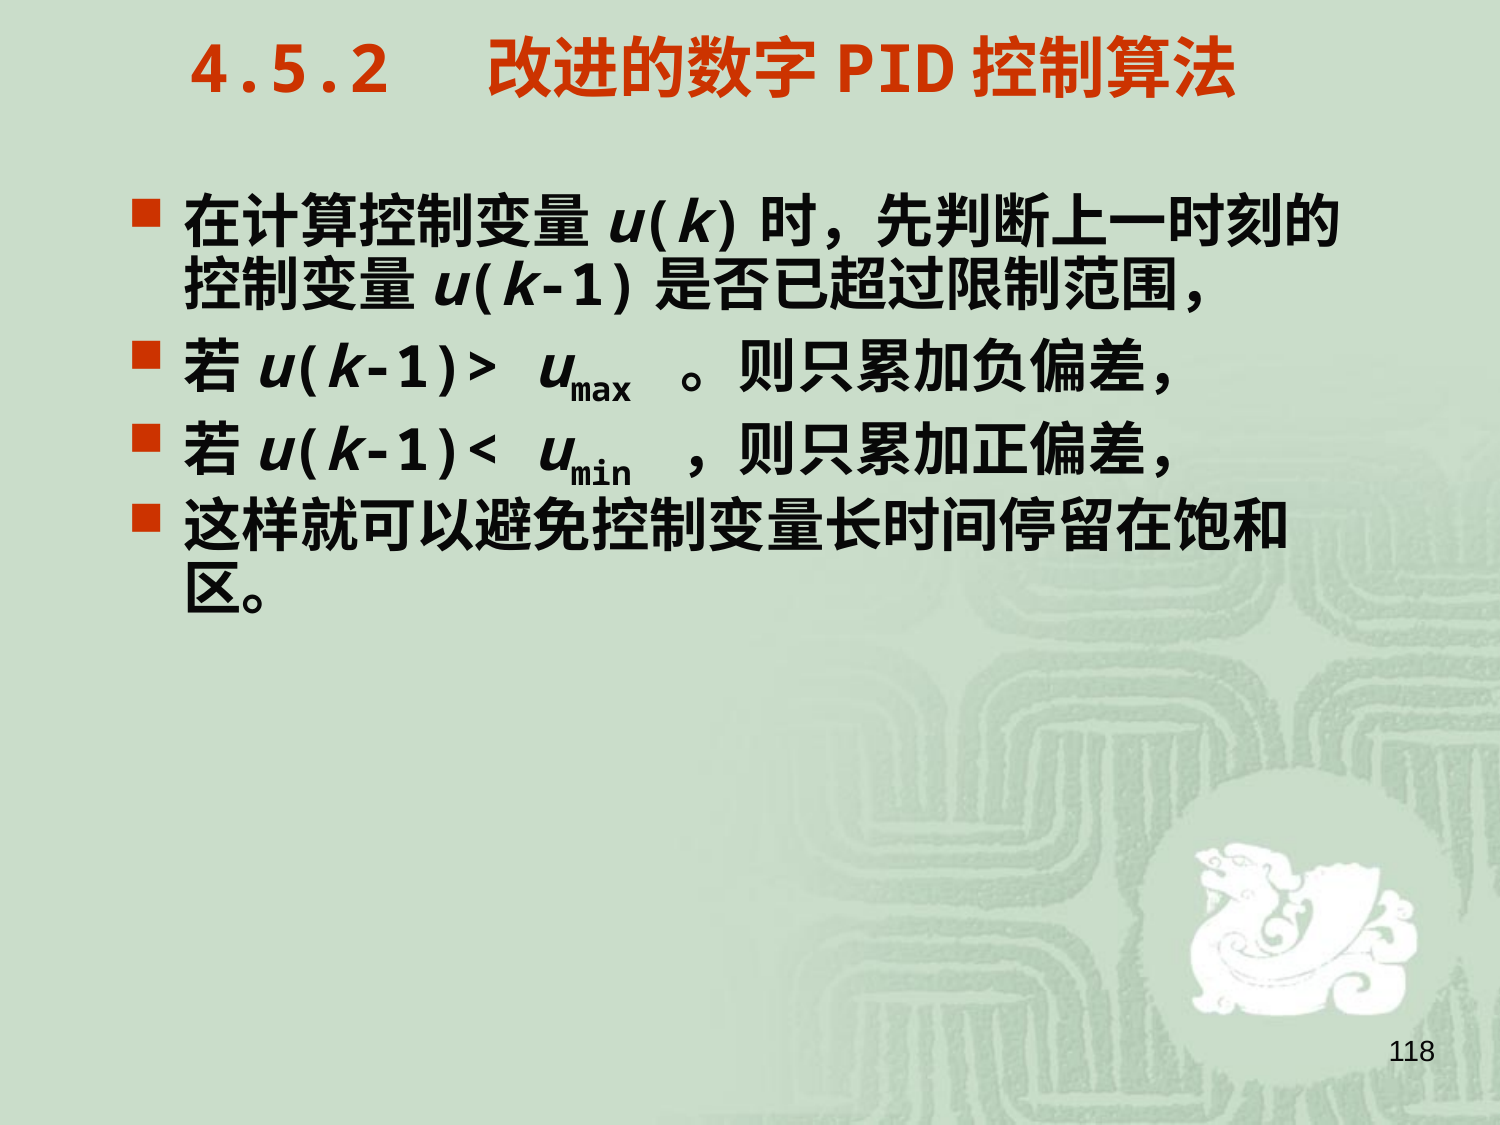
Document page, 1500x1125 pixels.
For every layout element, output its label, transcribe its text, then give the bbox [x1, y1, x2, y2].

list 在计算控制变量u(k)时，先判断上一时刻的控制变量u(k-1)是否已超过限制范围， 若u(k-1)> umax 。则只累加负偏差， 若u(k-1)< umin ，则只累加正偏差， 这样就可以避免控制变量长时间停留在饱和区。 [112, 184, 1388, 764]
picture [0, 0, 1500, 1125]
text_box 4.5.2 改进的数字PID控制算法 [175, 18, 1254, 114]
slide_number 118 [1074, 1024, 1451, 1103]
